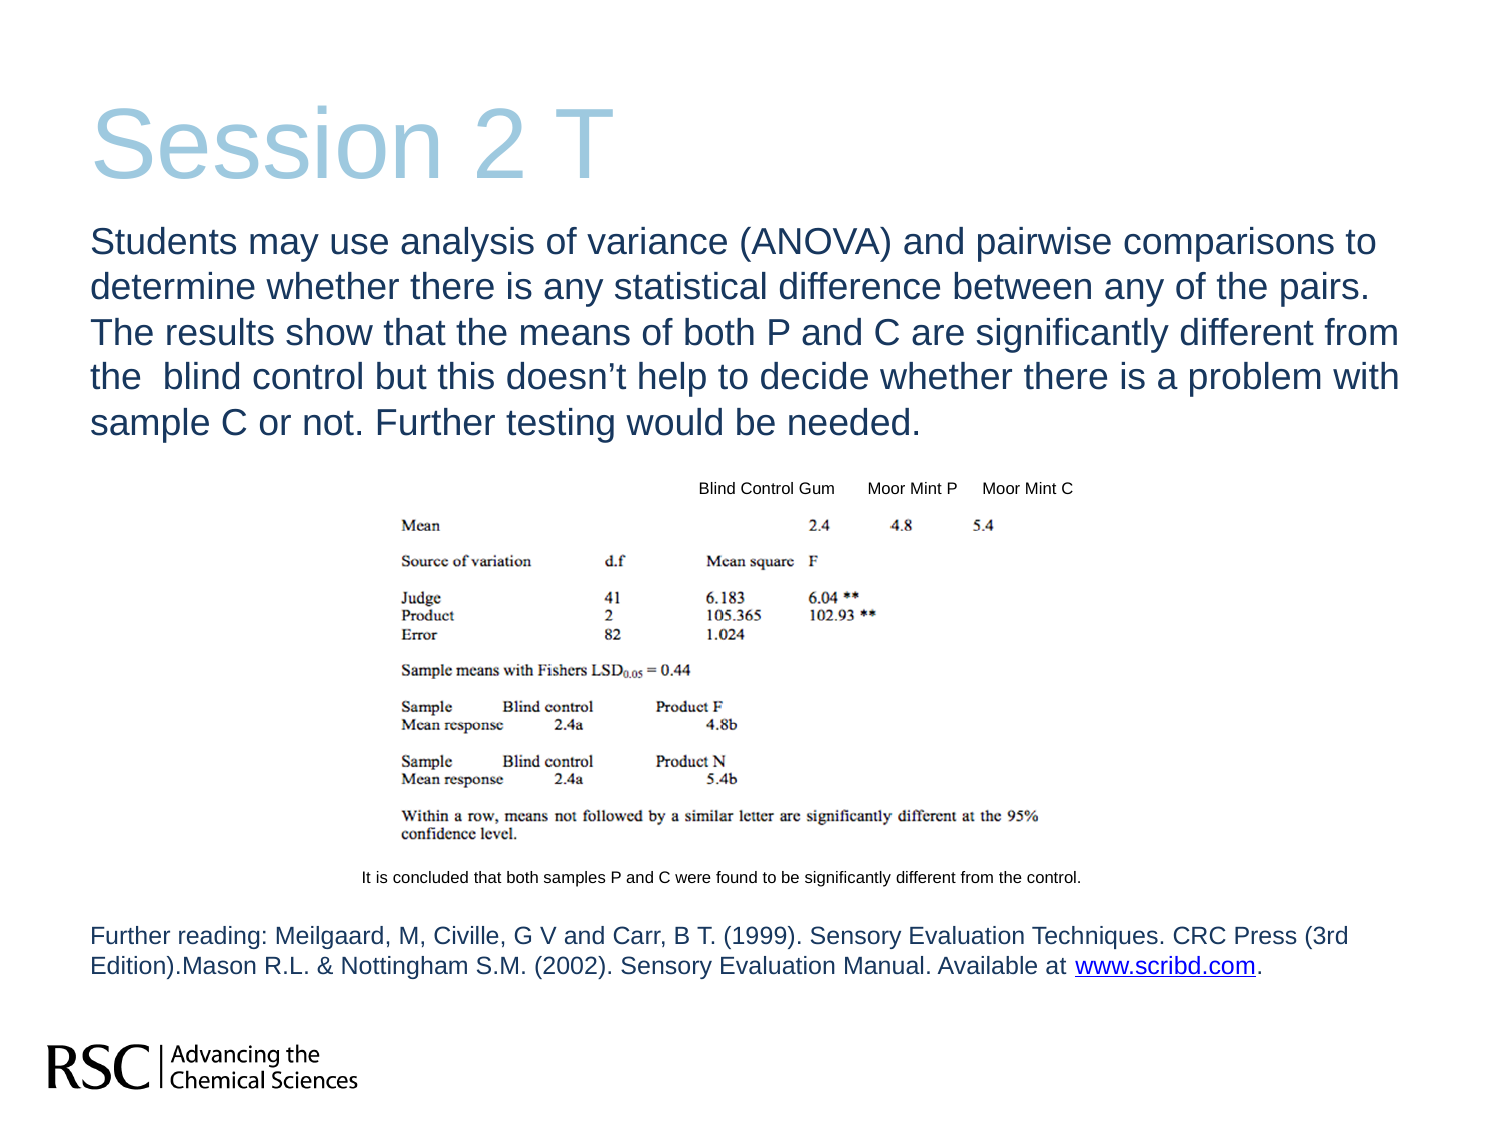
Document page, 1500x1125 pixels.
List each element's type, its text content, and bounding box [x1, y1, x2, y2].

table_header Blind Control Gum [679, 471, 850, 515]
table_header Moor Mint C [975, 471, 1127, 562]
list Students may use analysis of variance (ANOVA) and pairwise comparisons to determine whether there is any statistical difference between any of the pairs. The results show that the means of both P and C are significantly different from the blind control but this doesn’t help to decide whether there is a problem with sample C or not. Further testing would be needed. Further reading: Meilgaard, M, Civille, G V and Carr, B T. (1999). Sensory Evaluation Techniques. CRC Press (3rd Edition).Mason R.L. & Nottingham S.M. (2002). Sensory Evaluation Manual. Available at www.scribd.com. [75, 233, 1425, 1005]
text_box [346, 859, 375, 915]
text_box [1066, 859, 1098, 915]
table_header Moor Mint P [850, 471, 975, 515]
picture [380, 516, 1062, 916]
title Session 2 T [75, 45, 1425, 233]
